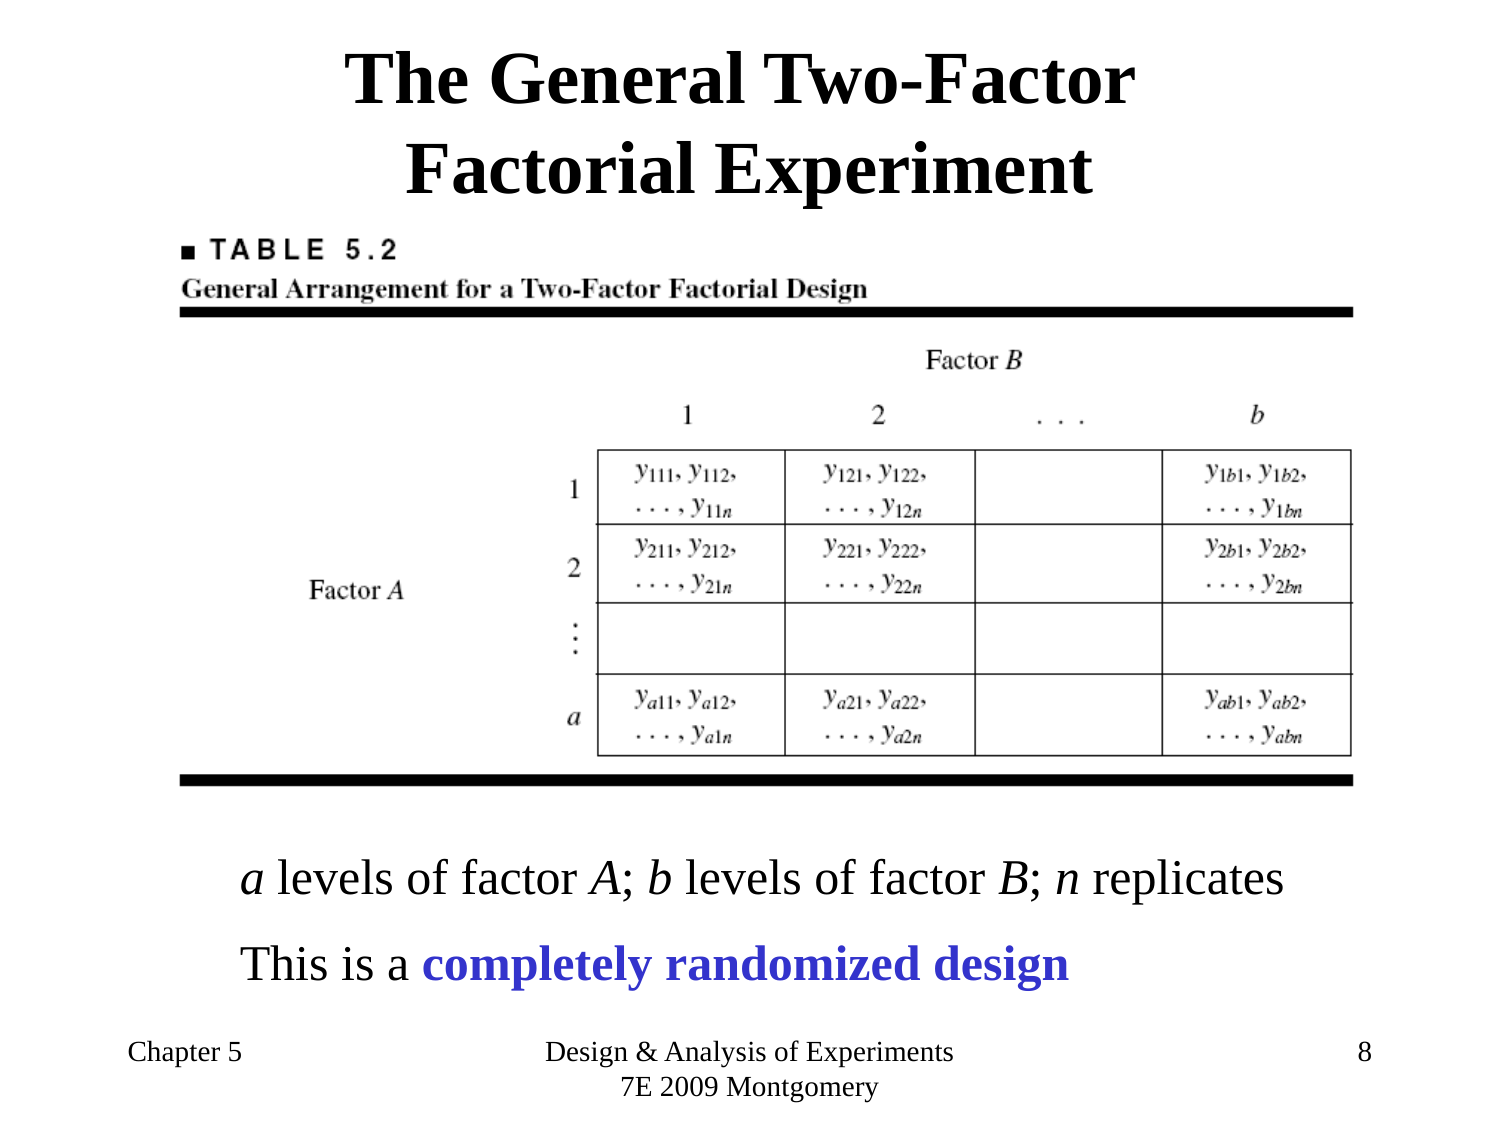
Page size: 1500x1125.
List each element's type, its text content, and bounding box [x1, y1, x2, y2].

slide_number Chapter 5 [112, 1024, 426, 1101]
slide_number 8 [1074, 1024, 1388, 1101]
picture [137, 224, 1388, 818]
footer Design & Analysis of Experiments 7E 2009 Montgomery [512, 1024, 988, 1101]
text_box a levels of factor A; b levels of factor B; n replicates This is a completely randomized design [224, 837, 1338, 998]
title The General Two-Factor Factorial Experiment [112, 24, 1388, 213]
